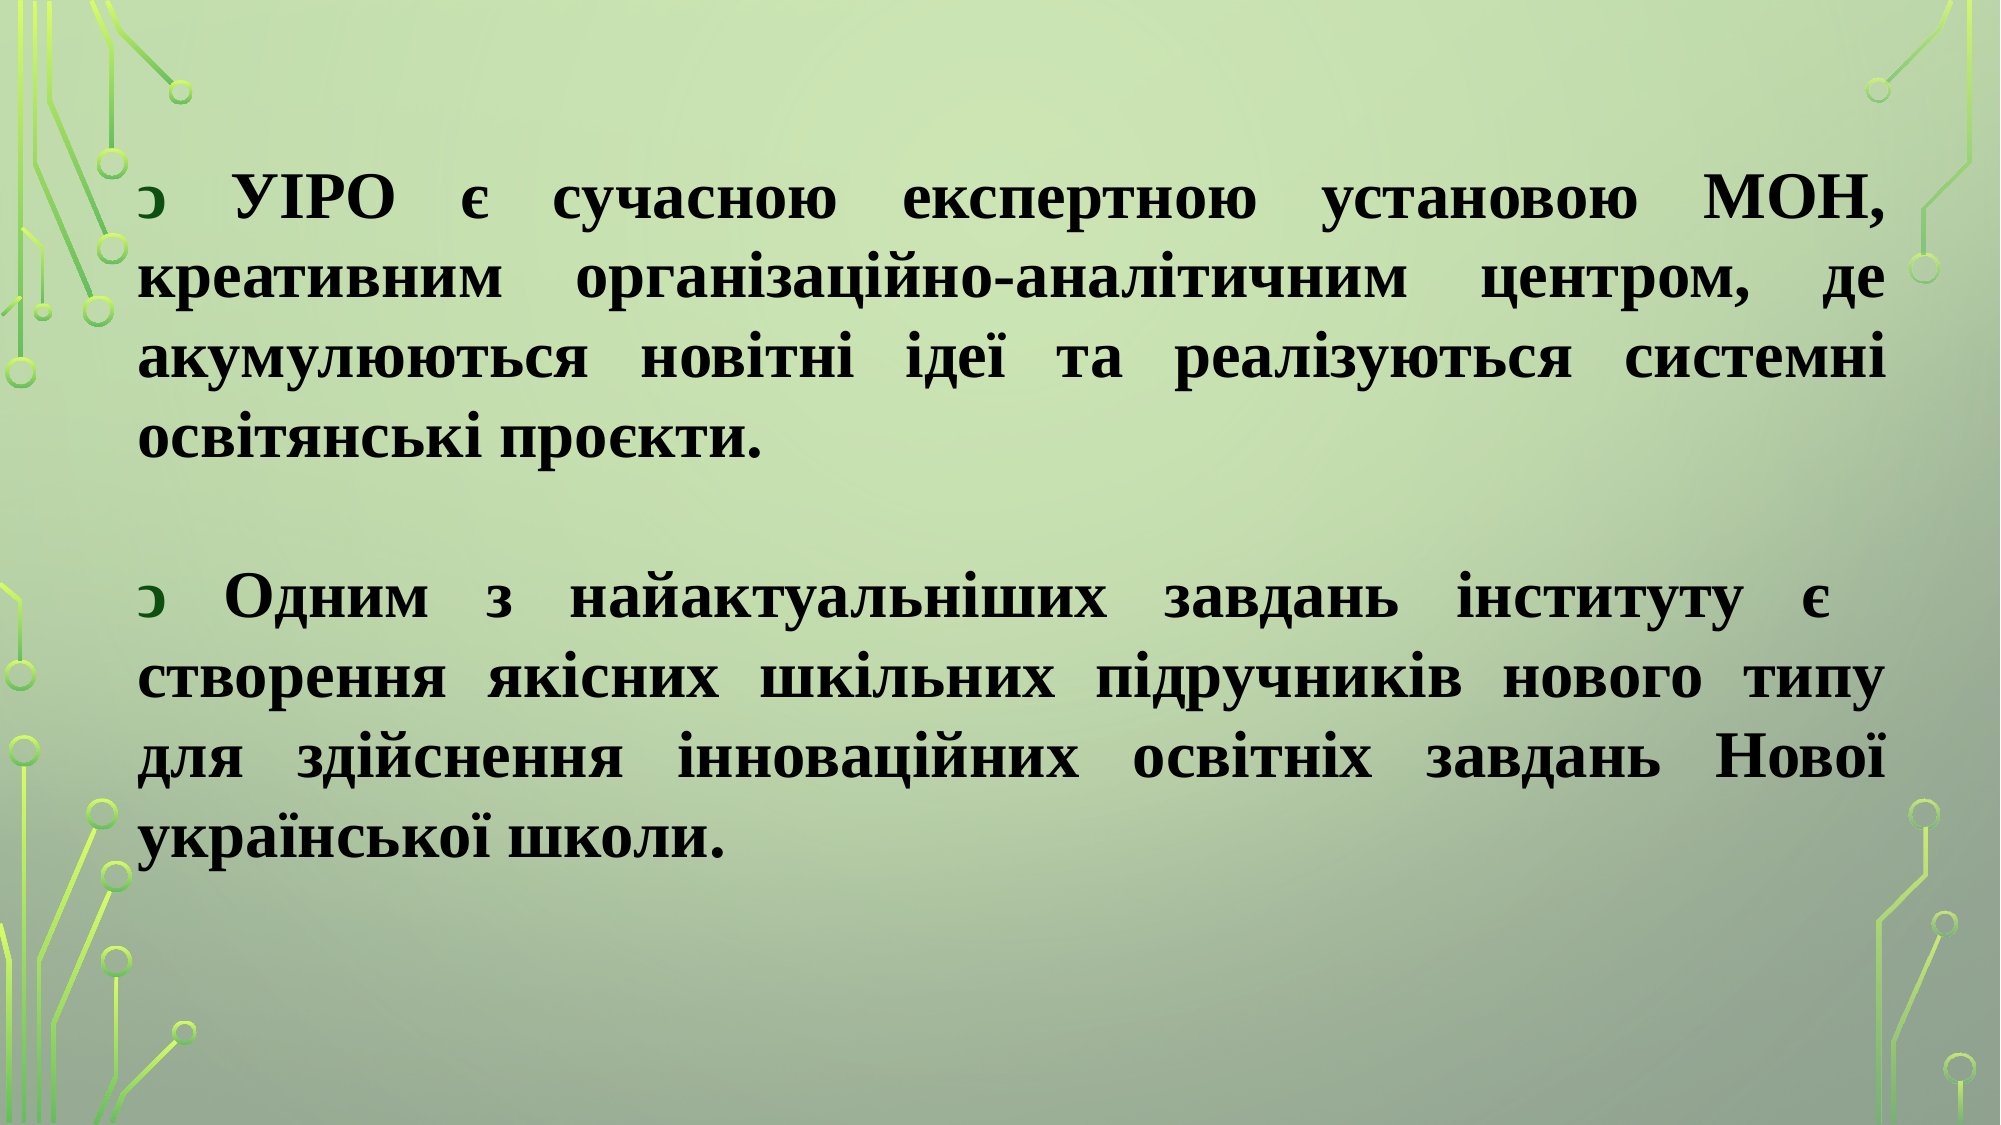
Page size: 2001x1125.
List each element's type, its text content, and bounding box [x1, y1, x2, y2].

text_box ͻ УІРО є сучасною експертною установою МОН, креативним організаційно-аналітичним центром, де акумулюються новітні ідеї та реалізуються системні освітянські проєкти. ͻ Одним з найактуальніших завдань інституту є створення якісних шкільних підручників нового типу для здійснення інноваційних освітніх завдань Нової української школи. [122, 143, 1904, 879]
